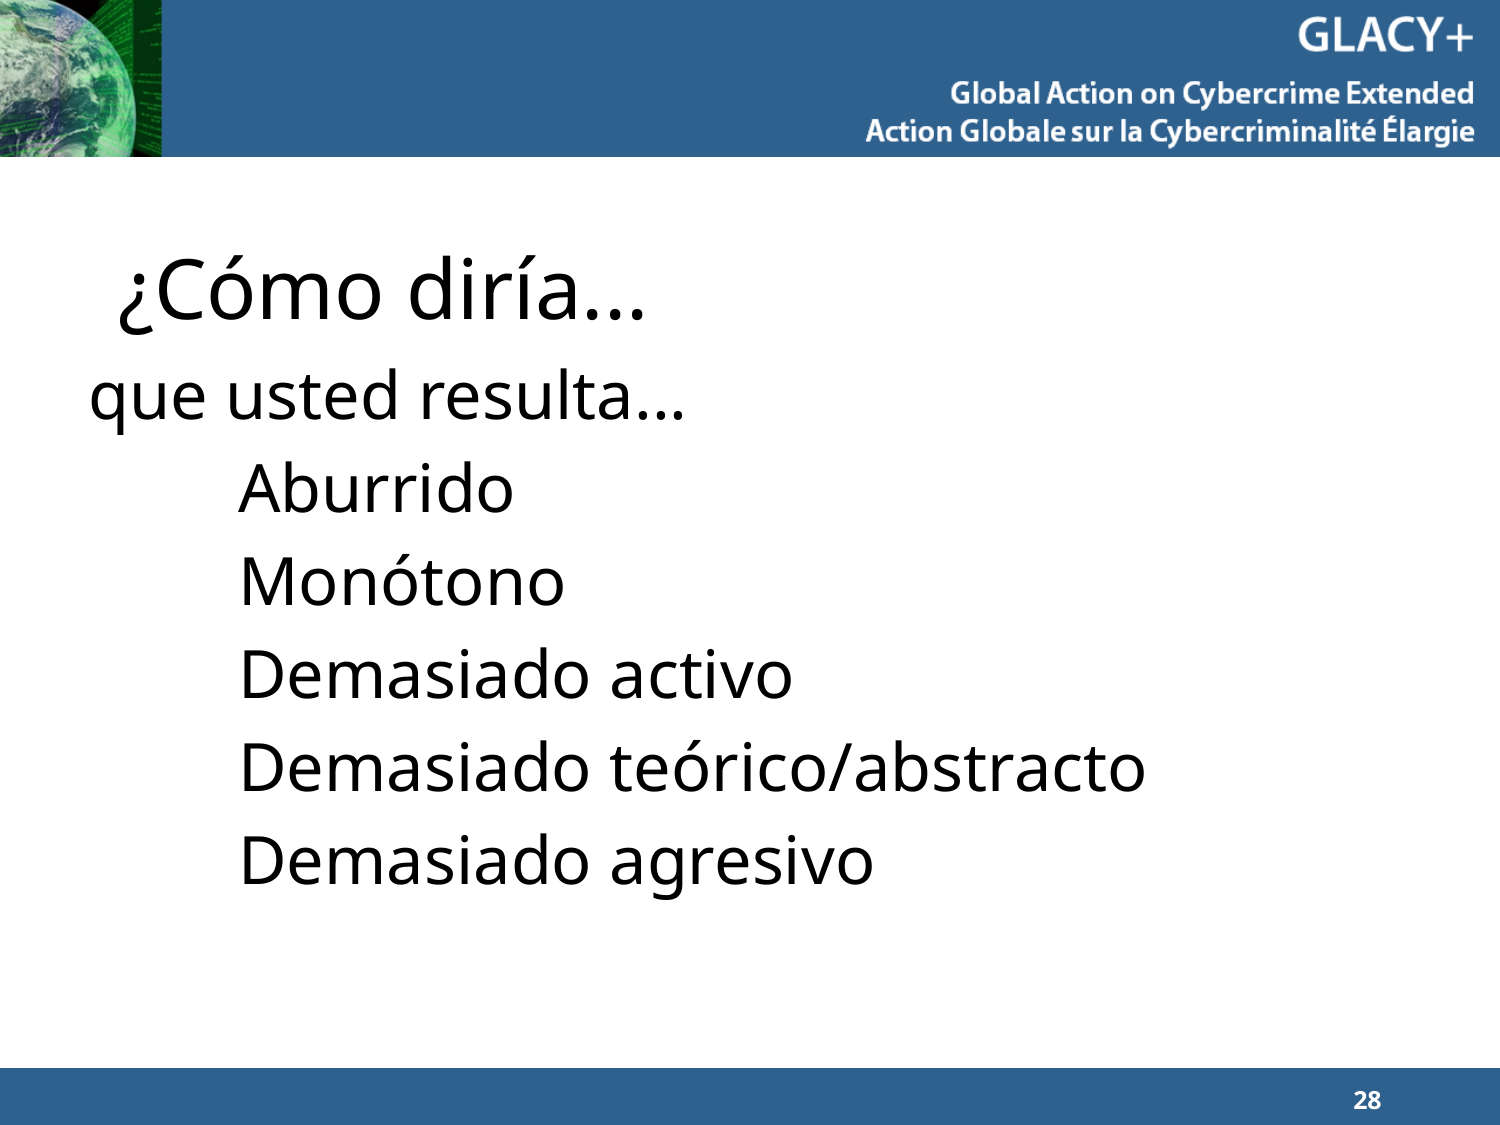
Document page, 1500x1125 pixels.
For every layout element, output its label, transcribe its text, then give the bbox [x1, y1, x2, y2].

list que usted resulta... Aburrido Monótono Demasiado activo Demasiado teórico/abstracto Demasiado agresivo [73, 354, 1432, 1028]
picture [0, 0, 1500, 157]
title ¿Cómo diría... [103, 197, 1397, 354]
slide_number 28 [1059, 1071, 1397, 1125]
